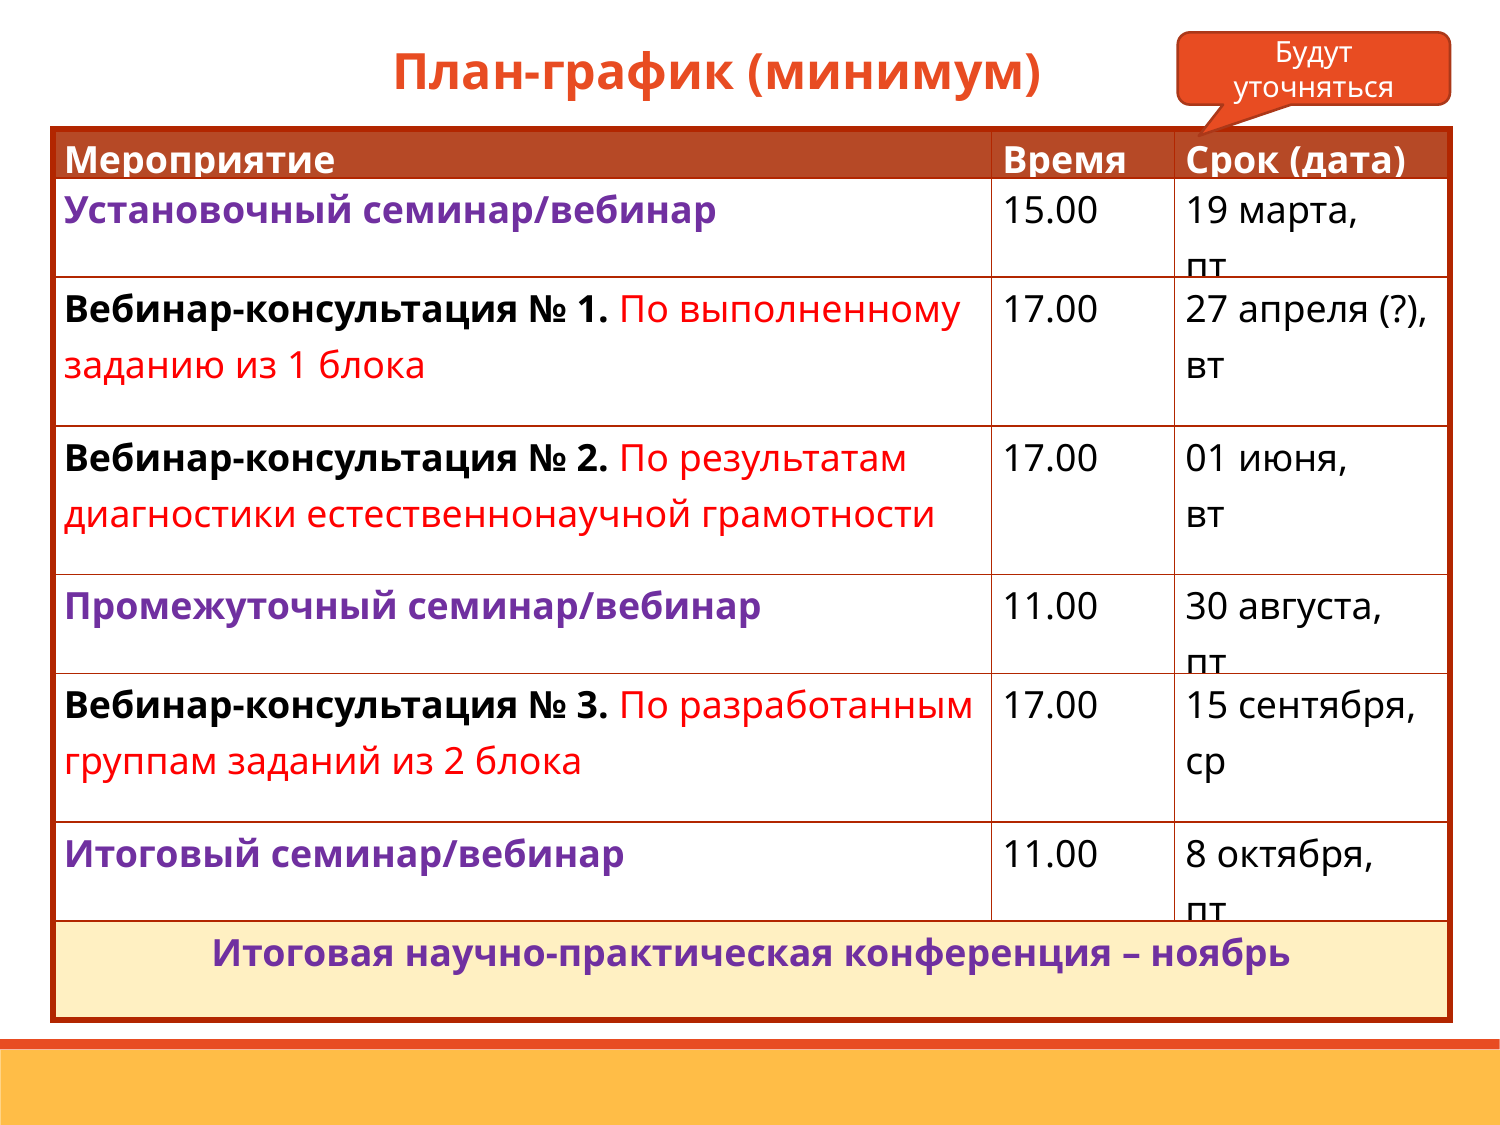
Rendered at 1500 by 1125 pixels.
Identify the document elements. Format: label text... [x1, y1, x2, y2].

table_cell Вебинар-консультация № 3. По разработанным группам заданий из 2 блока [56, 674, 991, 821]
table_cell 17.00 [992, 674, 1174, 821]
text_box Будут уточняться [1176, 31, 1452, 138]
table_cell Вебинар-консультация № 1. По выполненному заданию из 1 блока [56, 278, 991, 425]
table_cell 30 августа, пт [1175, 575, 1447, 673]
table_cell 17.00 [992, 278, 1174, 425]
table_cell 01 июня, вт [1175, 427, 1447, 574]
text_box План-график (минимум) [308, 32, 1126, 108]
table_cell 19 марта, пт [1175, 179, 1447, 276]
table_cell Итоговая научно-практическая конференция – ноябрь [56, 922, 1447, 1017]
table_cell 11.00 [992, 823, 1174, 920]
table_cell Итоговый семинар/вебинар [56, 823, 991, 920]
table_header Мероприятие [56, 132, 991, 177]
table_header Время [992, 132, 1174, 177]
table_cell 27 апреля (?), вт [1175, 278, 1447, 425]
table_cell 15 сентября, ср [1175, 674, 1447, 821]
table_cell Промежуточный семинар/вебинар [56, 575, 991, 673]
table_header Срок (дата) [1175, 132, 1447, 177]
table_cell 17.00 [992, 427, 1174, 574]
table_cell Вебинар-консультация № 2. По результатам диагностики естественнонаучной грамотности [56, 427, 991, 574]
table_cell 15.00 [992, 179, 1174, 276]
table_cell 8 октября, пт [1175, 823, 1447, 920]
table_cell Установочный семинар/вебинар [56, 179, 991, 276]
table_cell 11.00 [992, 575, 1174, 673]
